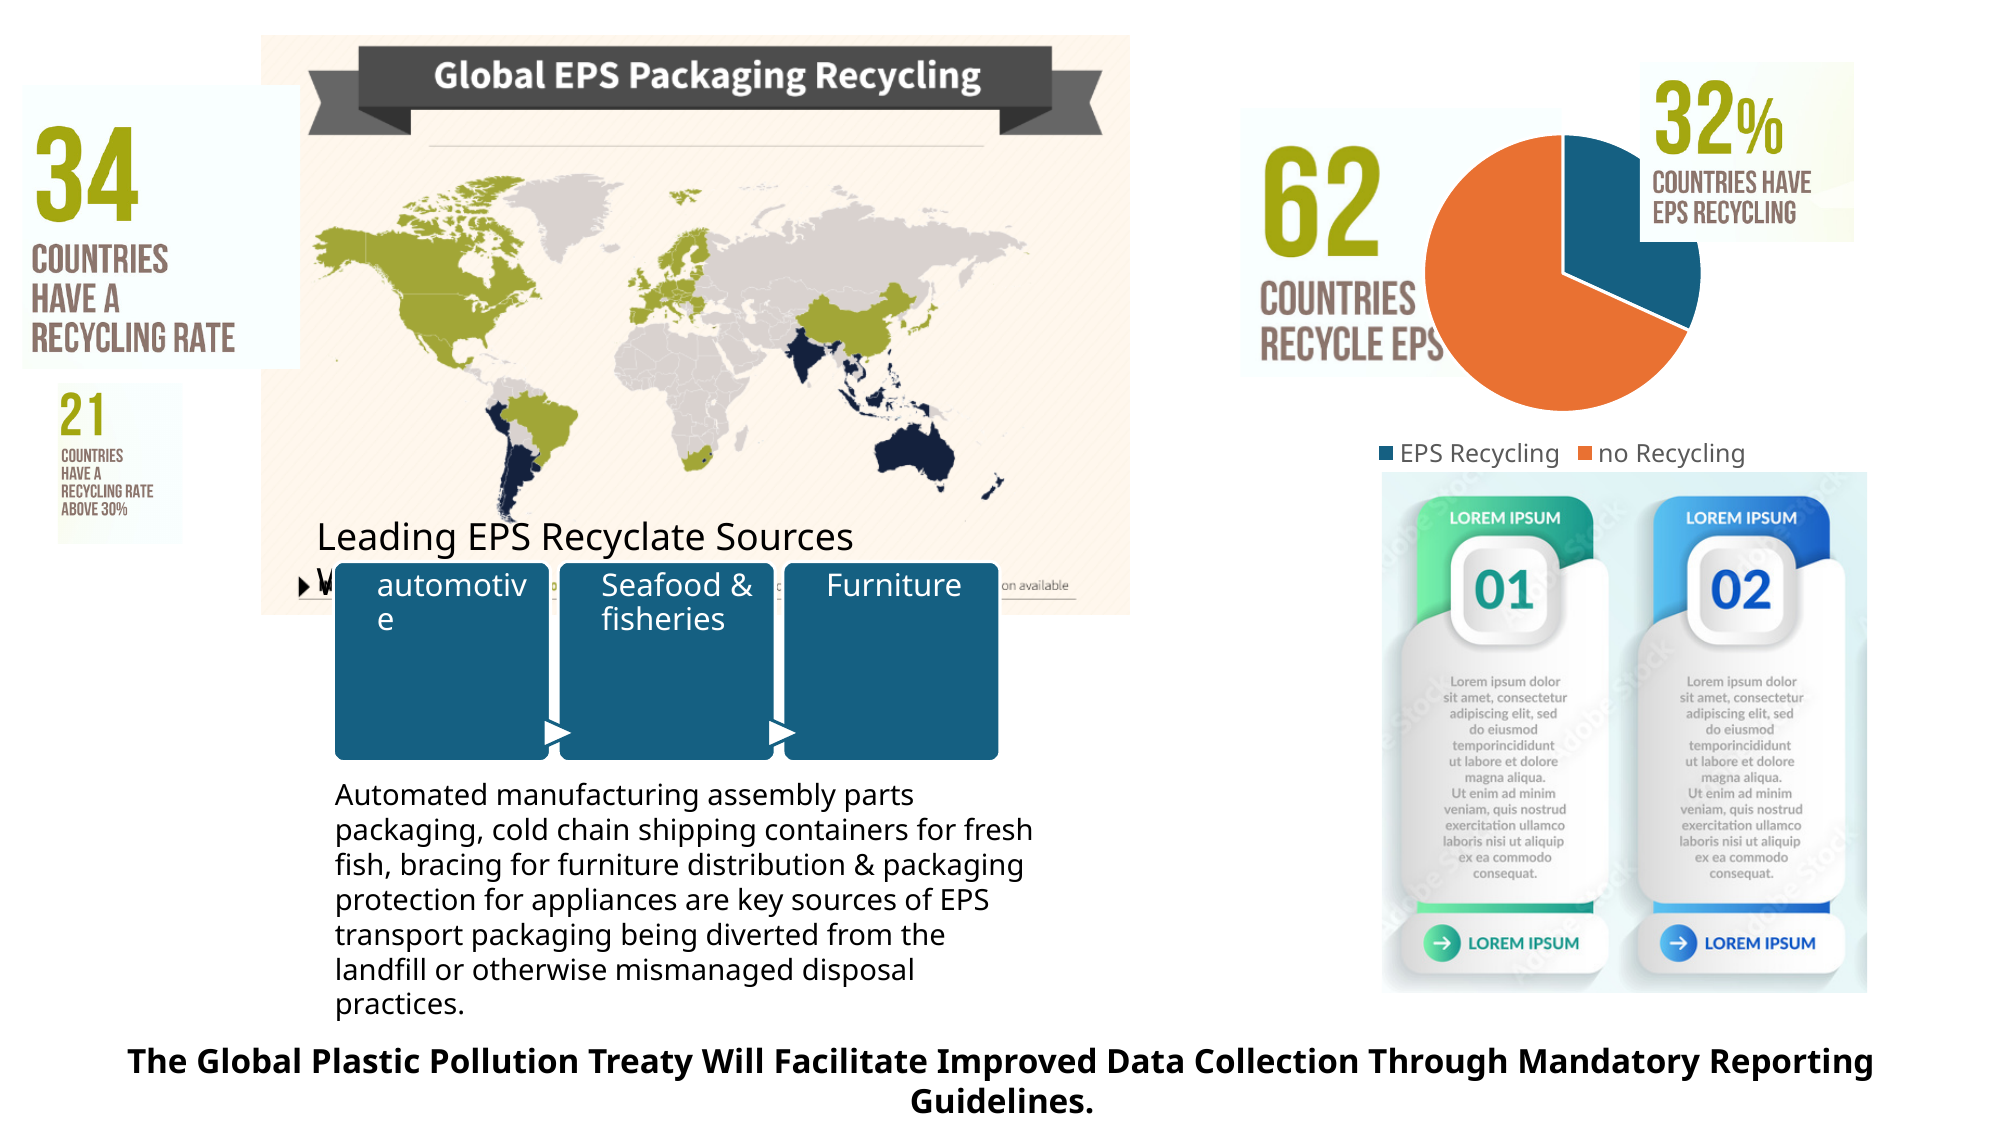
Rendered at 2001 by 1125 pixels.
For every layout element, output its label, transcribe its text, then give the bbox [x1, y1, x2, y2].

picture [57, 383, 183, 544]
picture [1639, 62, 1855, 242]
picture [1381, 471, 1868, 993]
text_box Automated manufacturing assembly parts packaging, cold chain shipping containers for fresh fish, bracing for furniture distribution & packaging protection for appliances are key sources of EPS transport packaging being diverted from the landfill or otherwise mismanaged disposal practices. [320, 768, 1050, 1029]
chart [1284, 126, 1842, 478]
picture [21, 35, 1130, 616]
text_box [332, 560, 1001, 763]
picture [1239, 108, 1563, 378]
text_box The Global Plastic Pollution Treaty Will Facilitate Improved Data Collection Through Mandatory Reporting Guidelines. [57, 1032, 1947, 1125]
